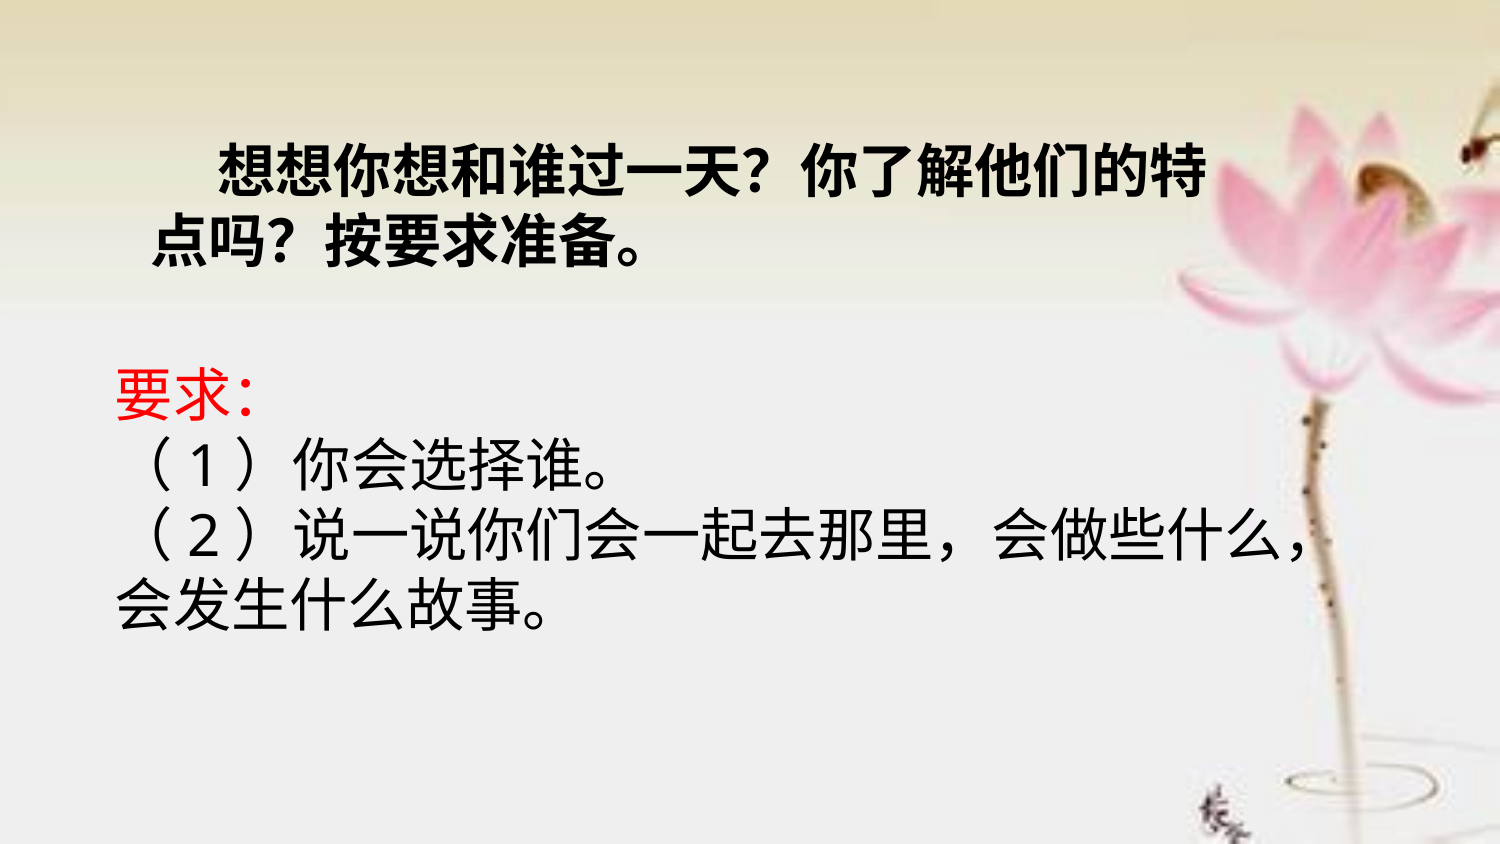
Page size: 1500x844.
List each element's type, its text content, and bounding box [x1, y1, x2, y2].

text_box 要求： （1）你会选择谁。 （2）说一说你们会一起去那里，会做些什么，会发生什么故事。 [100, 351, 1376, 716]
picture [0, 0, 1500, 844]
text_box 想想你想和谁过一天？你了解他们的特点吗？按要求准备。 [135, 126, 1247, 282]
